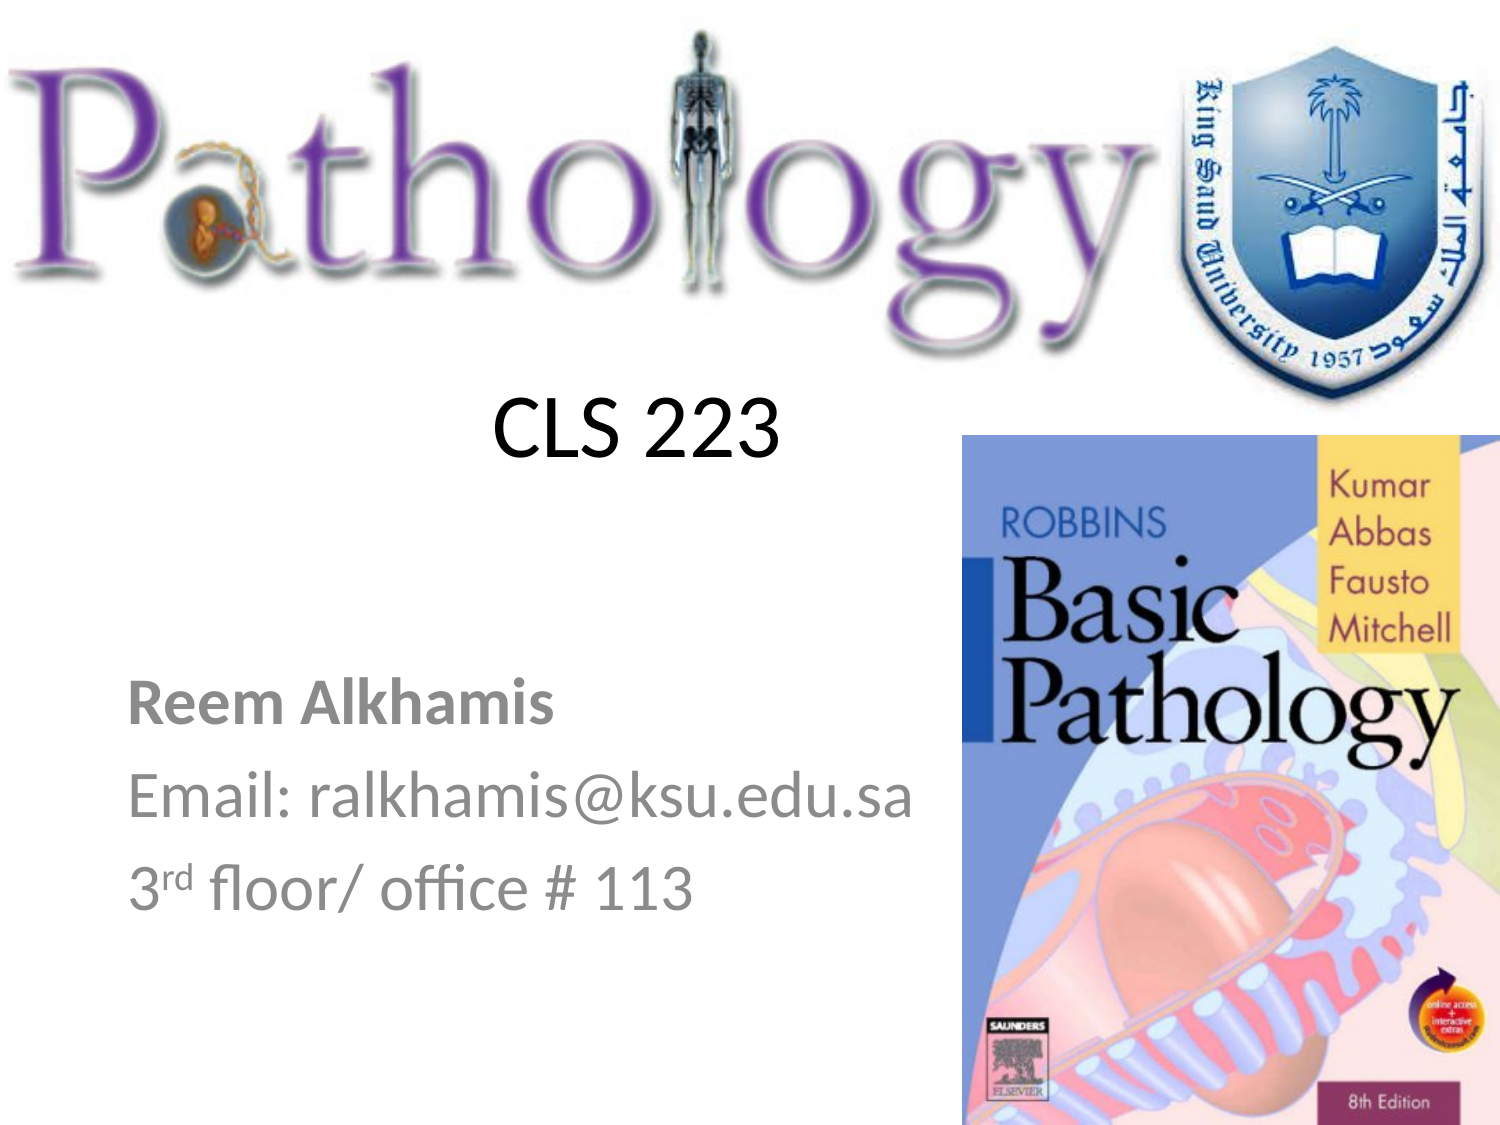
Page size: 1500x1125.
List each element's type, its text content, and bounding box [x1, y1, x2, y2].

picture [0, 0, 1500, 418]
subtitle Reem Alkhamis Email: ralkhamis@ksu.edu.sa 3rd floor/ office # 113 [112, 650, 957, 938]
title CLS 223 [0, 404, 1275, 542]
picture [962, 435, 1500, 1125]
